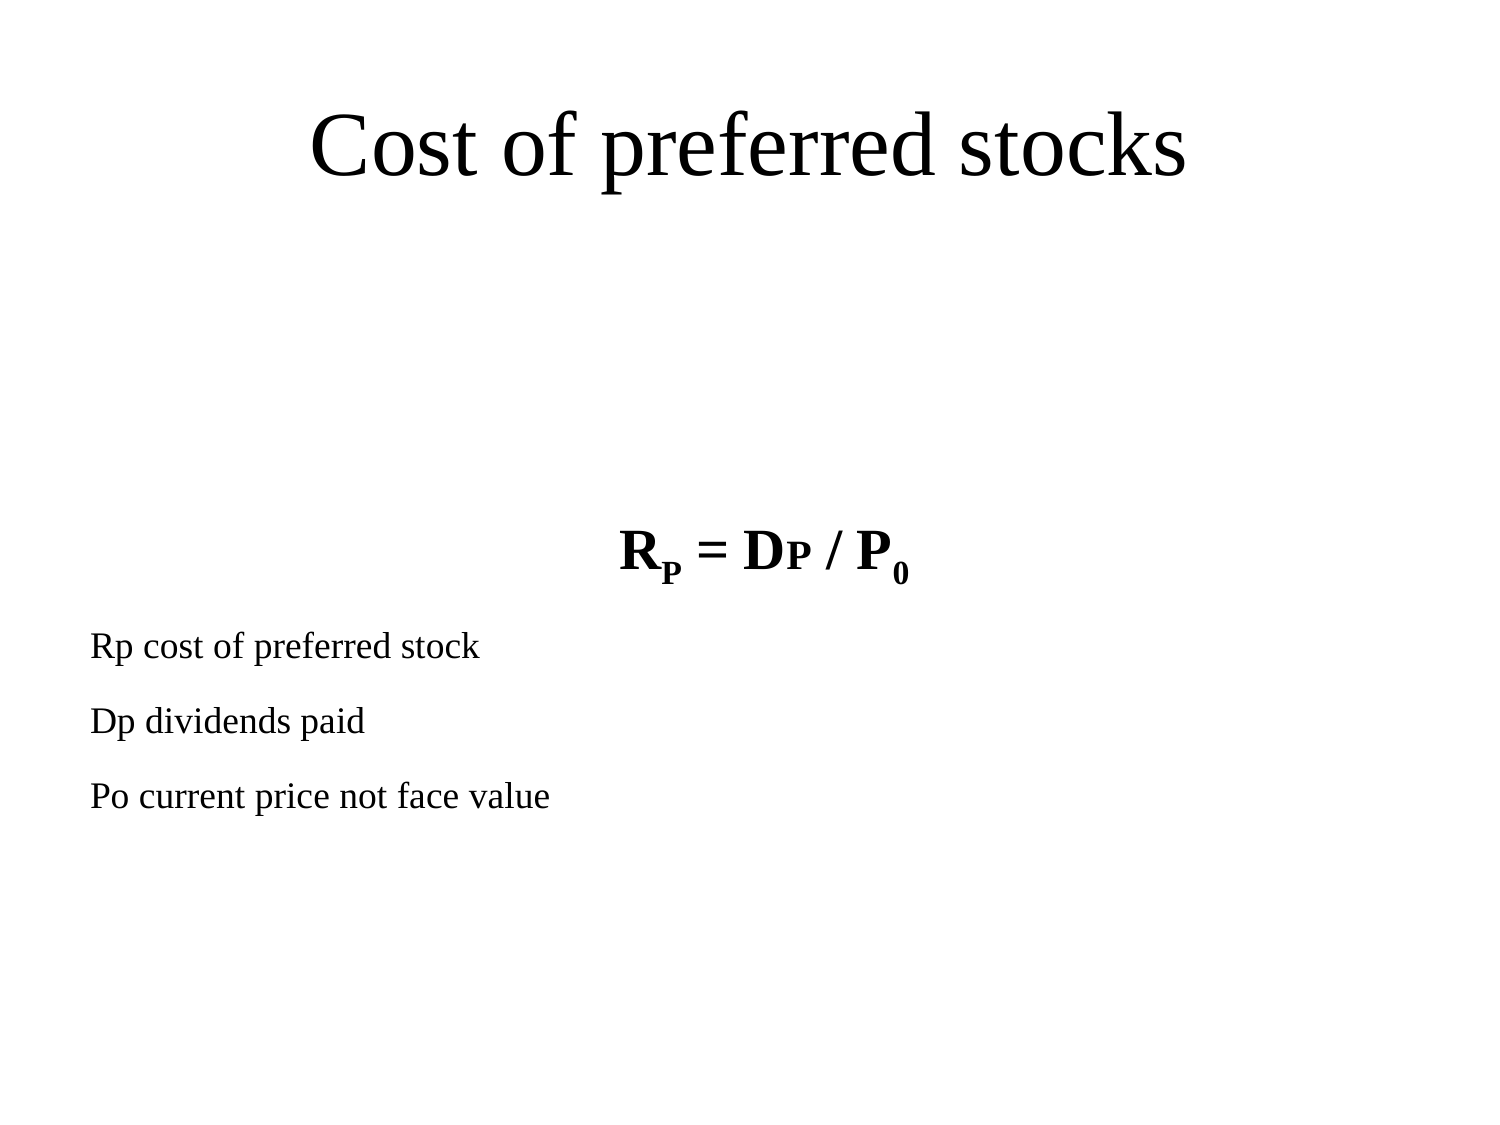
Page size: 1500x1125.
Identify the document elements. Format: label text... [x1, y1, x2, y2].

list RP = DP / P0 Rp cost of preferred stock Dp dividends paid Po current price not face value [75, 262, 1425, 1005]
title Cost of preferred stocks [75, 45, 1425, 233]
